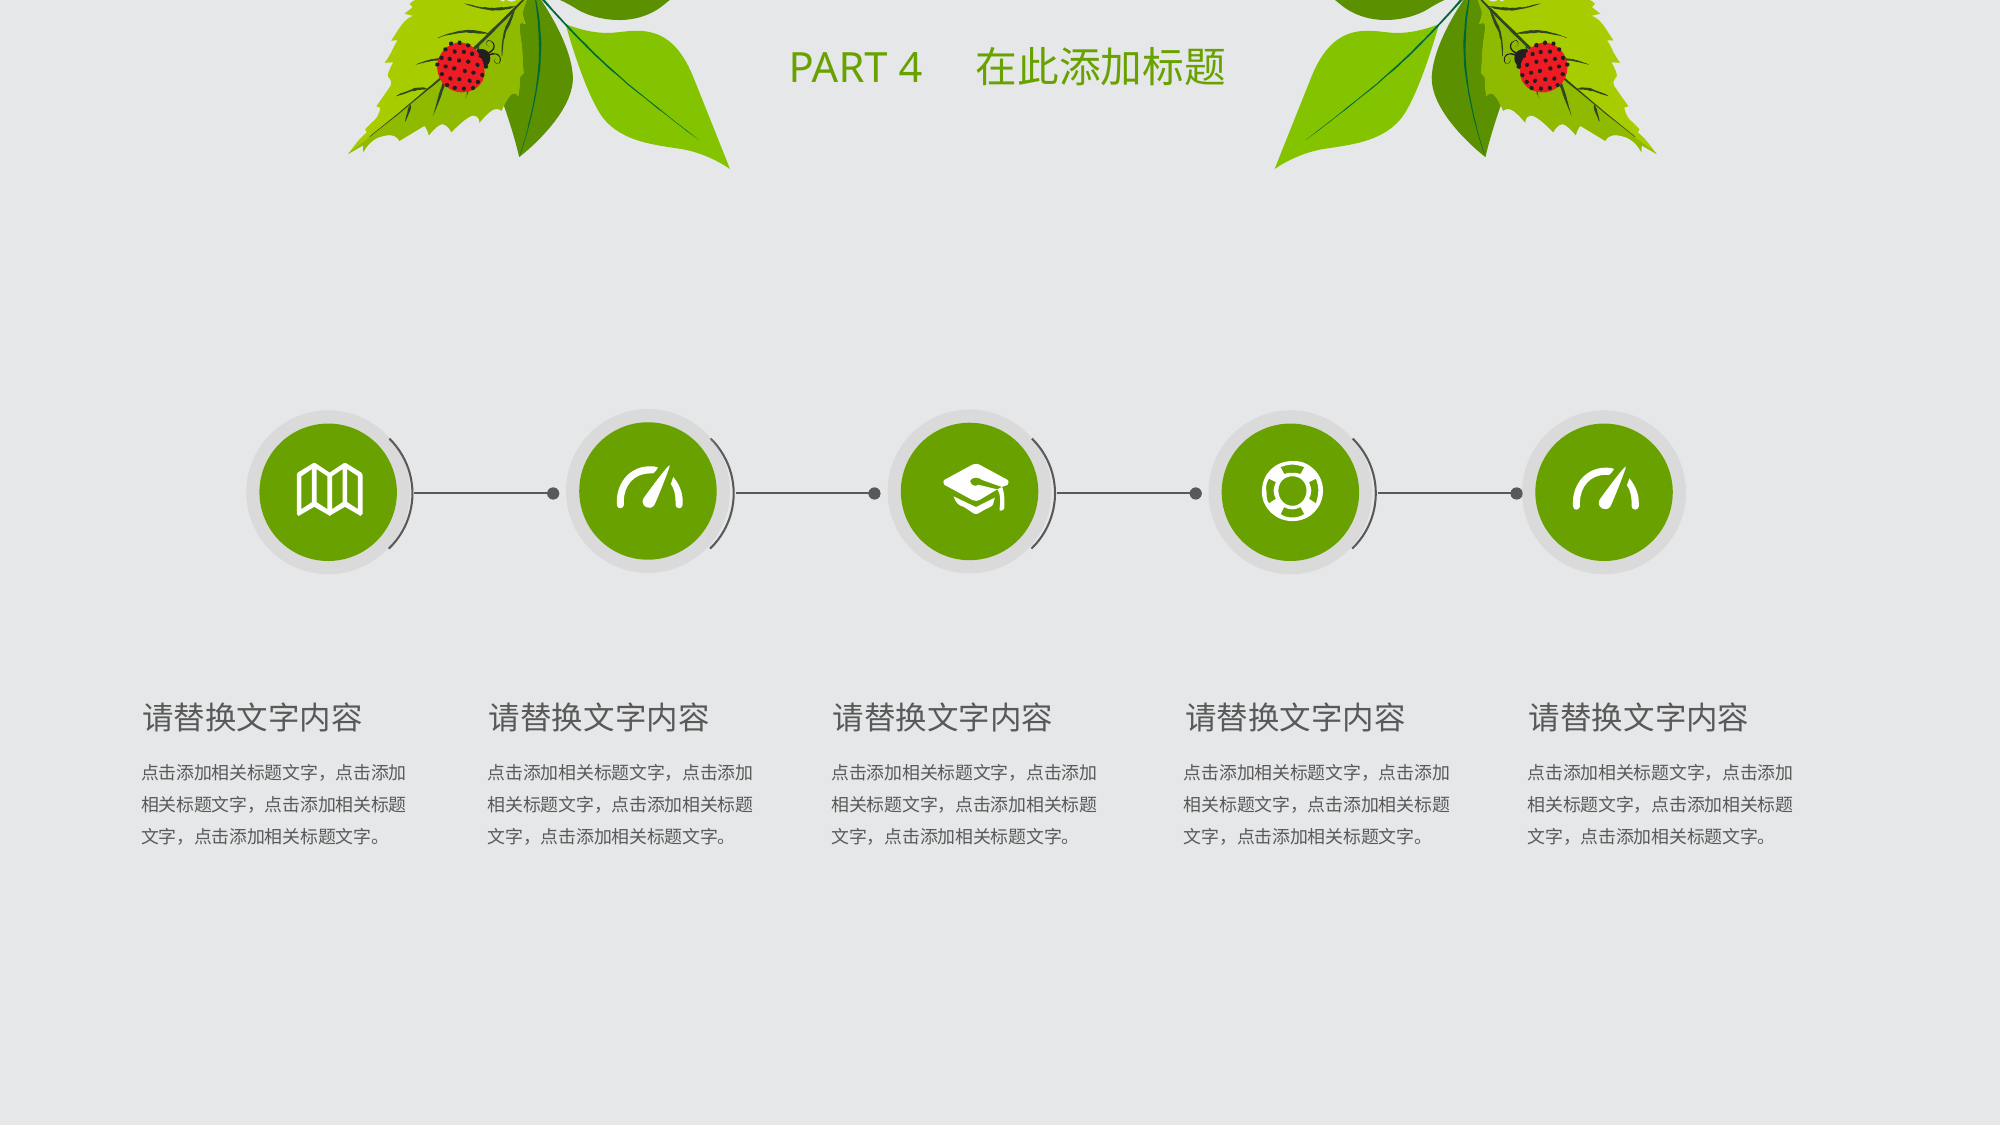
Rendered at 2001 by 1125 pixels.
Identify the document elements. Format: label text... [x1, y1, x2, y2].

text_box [565, 408, 730, 573]
text_box 请替换文字内容 [817, 691, 1069, 744]
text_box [259, 416, 554, 570]
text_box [1208, 410, 1373, 575]
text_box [1222, 416, 1517, 570]
text_box 请替换文字内容 [474, 691, 725, 744]
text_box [364, 0, 1641, 176]
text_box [1522, 410, 1687, 575]
text_box 点击添加相关标题文字，点击添加相关标题文字，点击添加相关标题文字，点击添加相关标题文字。 [472, 743, 787, 855]
text_box 请替换文字内容 [127, 691, 378, 744]
text_box 点击添加相关标题文字，点击添加相关标题文字，点击添加相关标题文字，点击添加相关标题文字。 [126, 743, 440, 855]
text_box 请替换文字内容 [1514, 691, 1765, 744]
text_box 点击添加相关标题文字，点击添加相关标题文字，点击添加相关标题文字，点击添加相关标题文字。 [1169, 743, 1483, 855]
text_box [902, 416, 1196, 570]
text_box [730, 416, 875, 570]
text_box 点击添加相关标题文字，点击添加相关标题文字，点击添加相关标题文字，点击添加相关标题文字。 [816, 743, 1130, 855]
text_box 请替换文字内容 [1170, 691, 1421, 744]
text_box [246, 410, 411, 575]
text_box 点击添加相关标题文字，点击添加相关标题文字，点击添加相关标题文字，点击添加相关标题文字。 [1512, 743, 1827, 855]
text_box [887, 409, 1052, 574]
